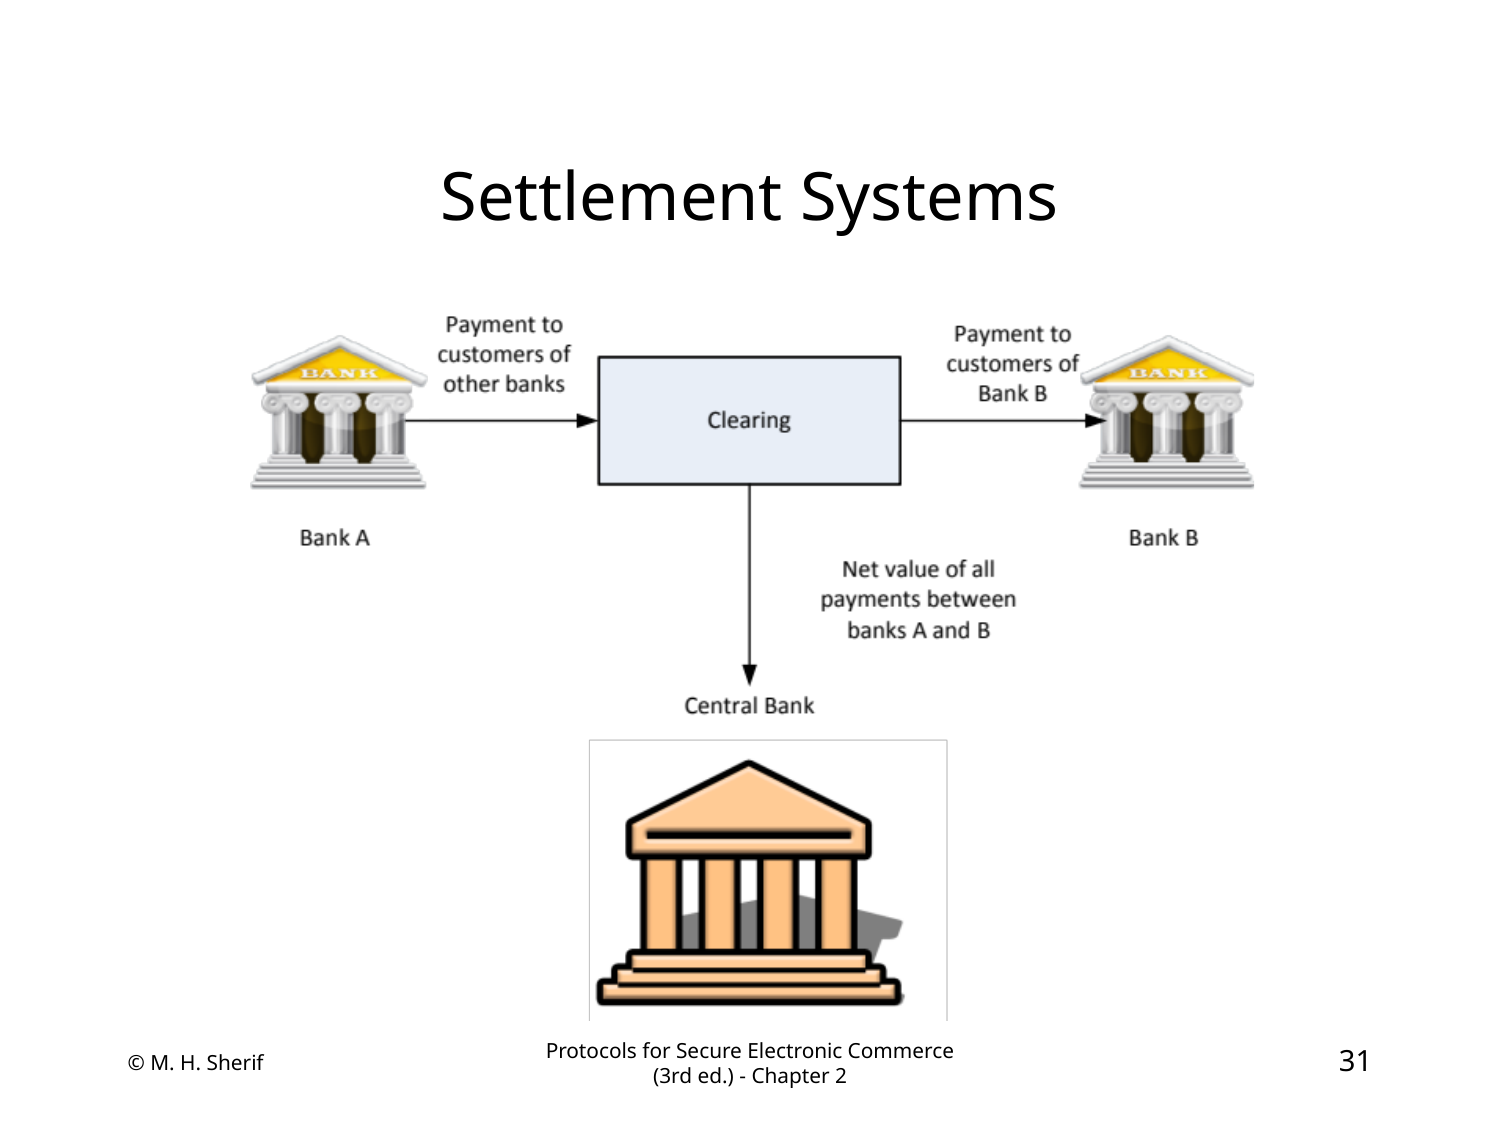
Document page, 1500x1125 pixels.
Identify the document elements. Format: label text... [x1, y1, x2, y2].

slide_number 31 [1074, 1025, 1388, 1100]
footer Protocols for Secure Electronic Commerce (3rd ed.) - Chapter 2 [512, 1029, 988, 1100]
title Settlement Systems [112, 99, 1388, 288]
picture [249, 312, 1255, 1021]
slide_number © M. H. Sherif [112, 1025, 425, 1100]
